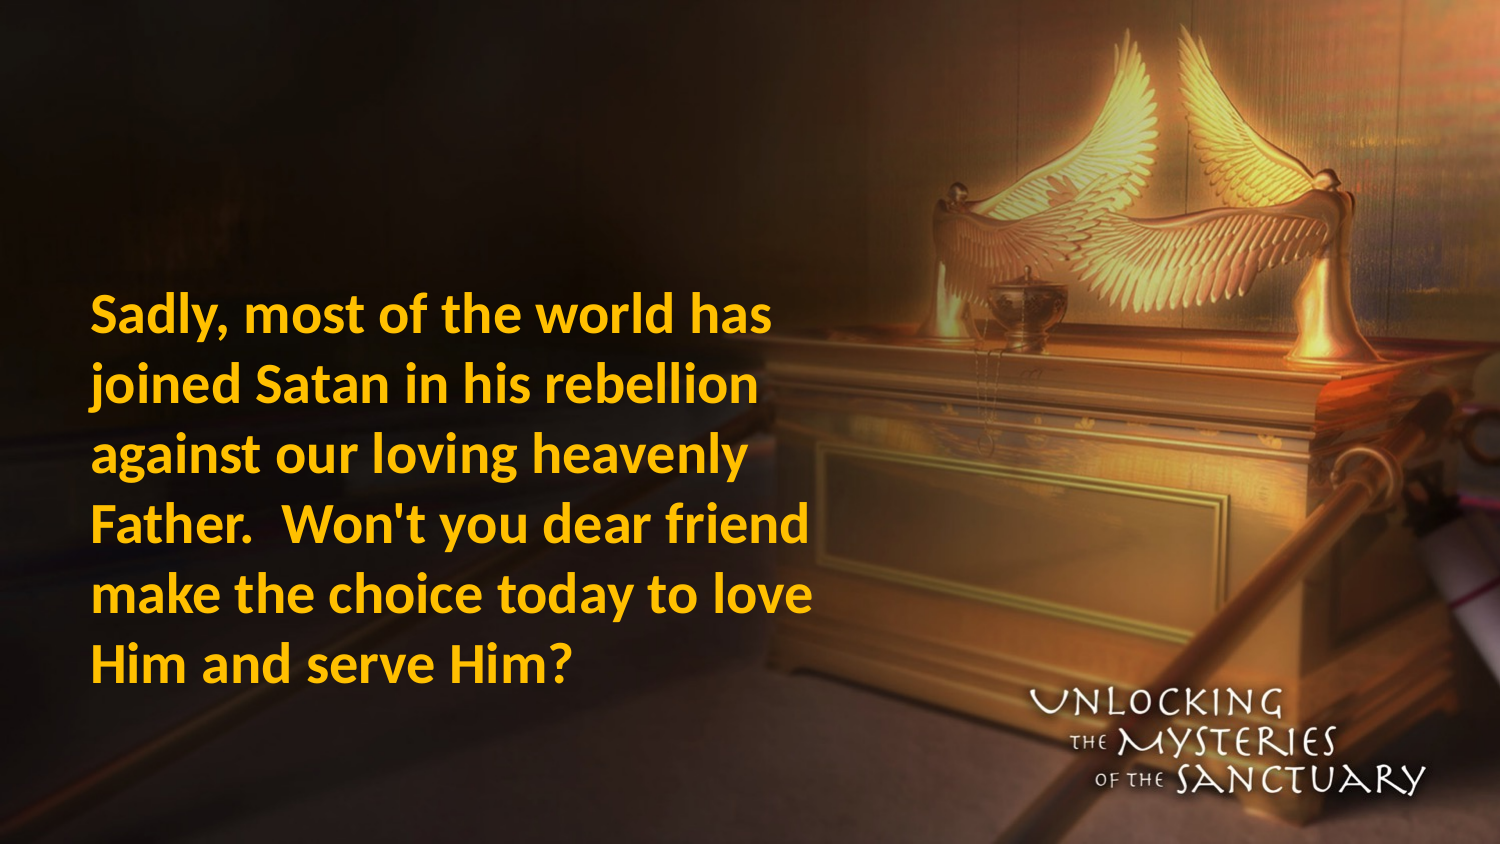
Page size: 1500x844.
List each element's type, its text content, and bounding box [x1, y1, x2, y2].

list Sadly, most of the world has joined Satan in his rebellion against our loving heavenly Father. Won't you dear friend make the choice today to love Him and serve Him? [75, 267, 936, 754]
picture [0, 0, 1500, 844]
